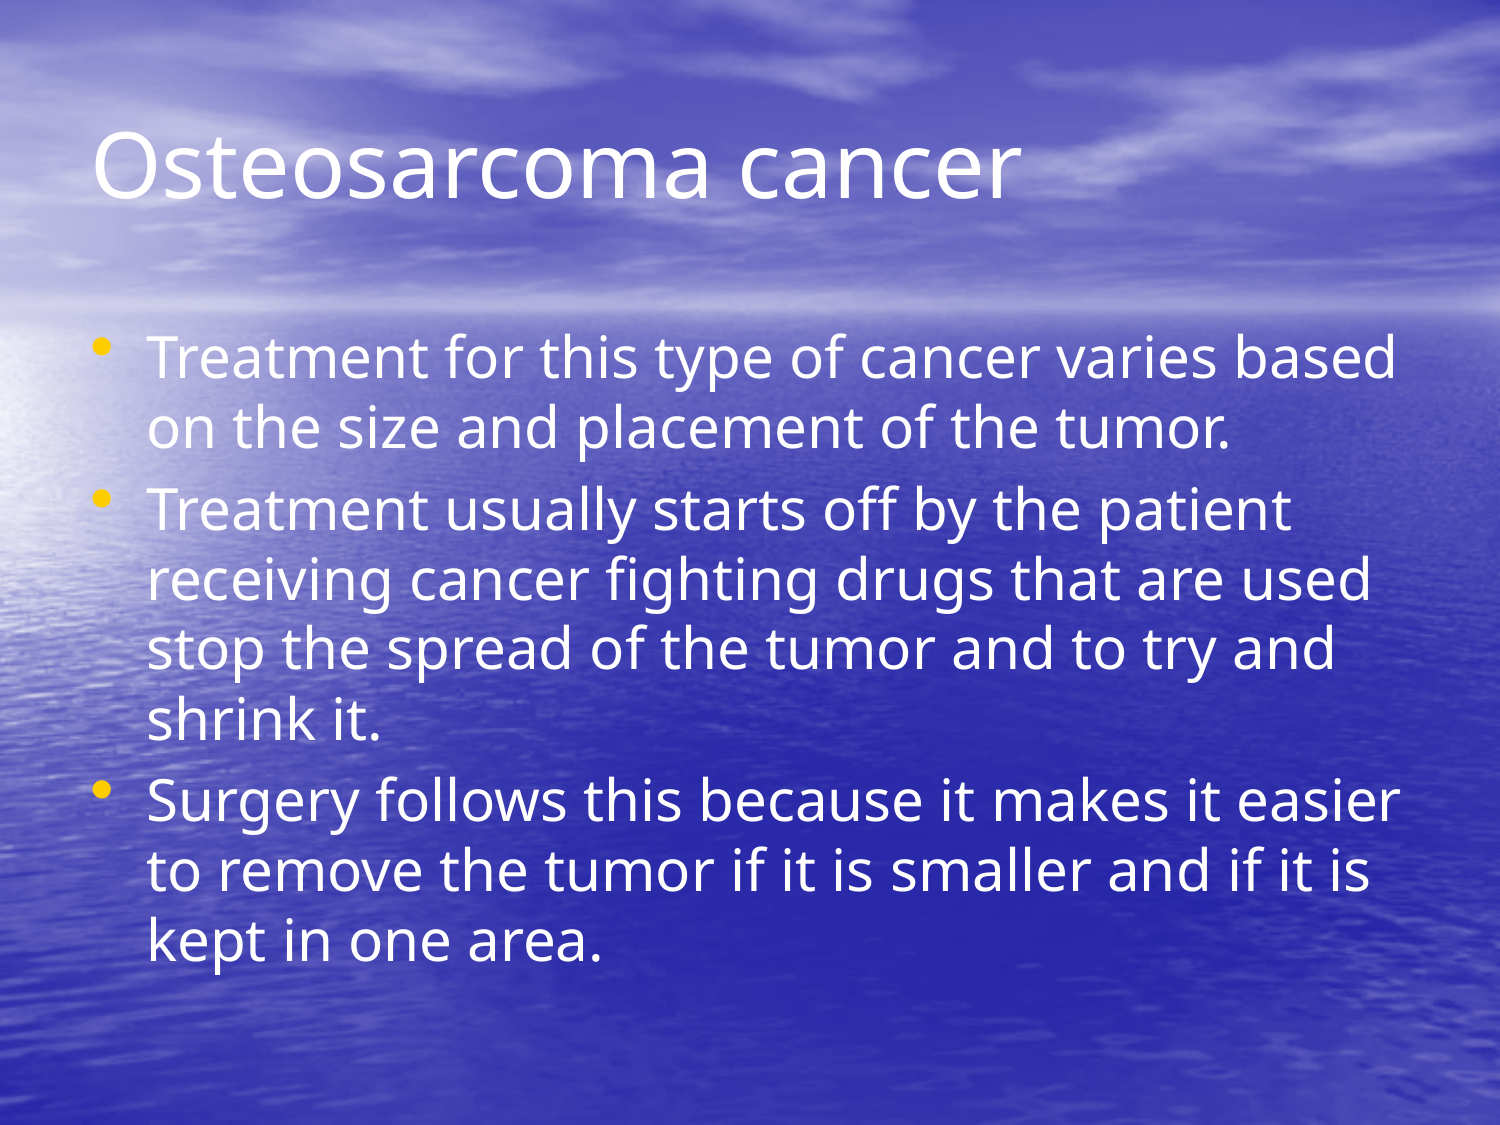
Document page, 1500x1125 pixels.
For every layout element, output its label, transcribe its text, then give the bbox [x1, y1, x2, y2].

title Osteosarcoma cancer [74, 47, 1426, 276]
list Treatment for this type of cancer varies based on the size and placement of the tumor. Treatment usually starts off by the patient receiving cancer fighting drugs that are used stop the spread of the tumor and to try and shrink it. Surgery follows this because it makes it easier to remove the tumor if it is smaller and if it is kept in one area. [74, 312, 1426, 988]
